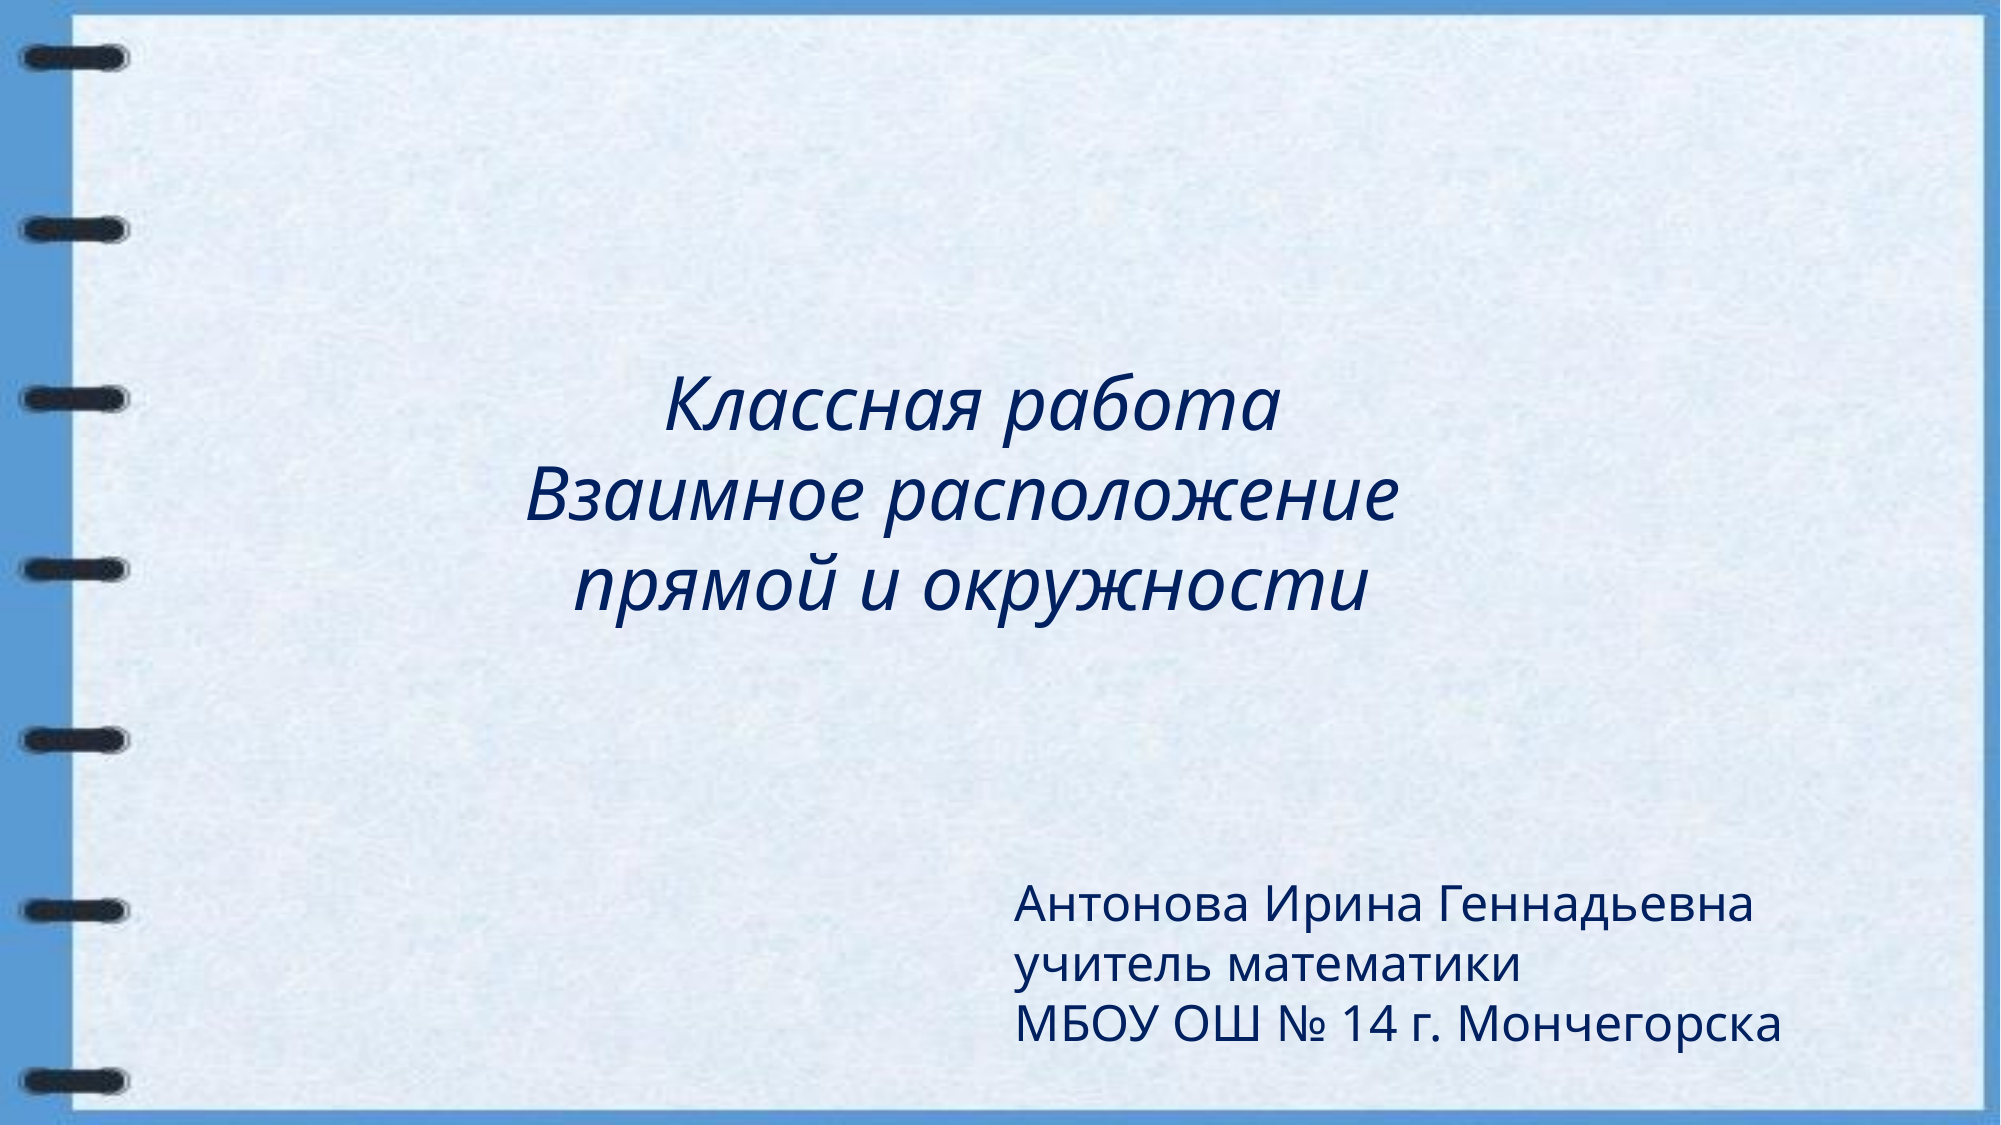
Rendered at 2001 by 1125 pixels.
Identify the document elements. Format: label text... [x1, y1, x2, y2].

text_box Антонова Ирина Геннадьевна учитель математики МБОУ ОШ № 14 г. Мончегорска [999, 864, 2000, 1059]
title Классная работа Взаимное расположение прямой и окружности [210, 332, 1736, 634]
picture [0, 0, 2001, 1125]
